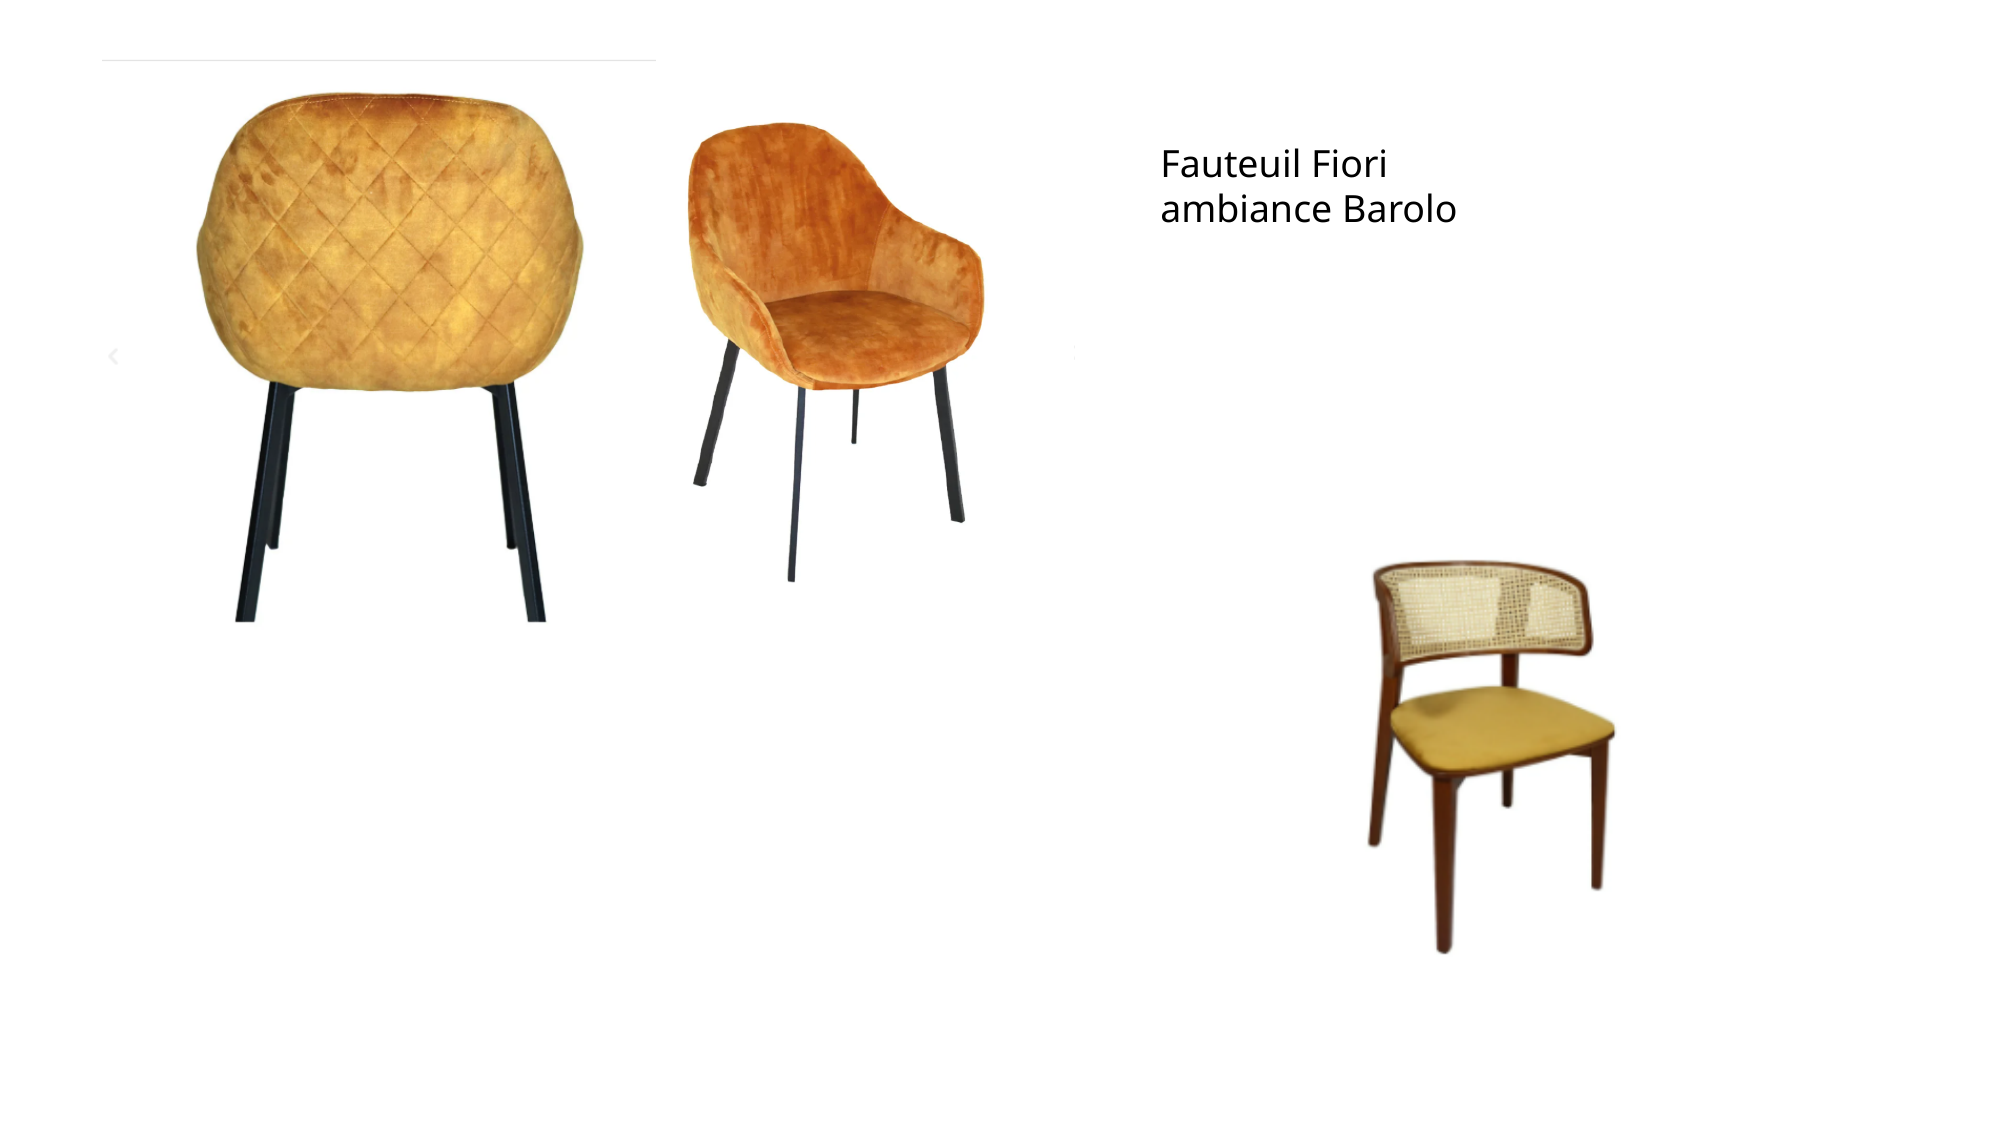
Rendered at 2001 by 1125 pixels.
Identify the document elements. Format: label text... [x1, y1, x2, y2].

picture [1271, 469, 1719, 962]
picture [102, 59, 1075, 639]
text_box Fauteuil Fiori ambiance Barolo [1145, 132, 1542, 238]
